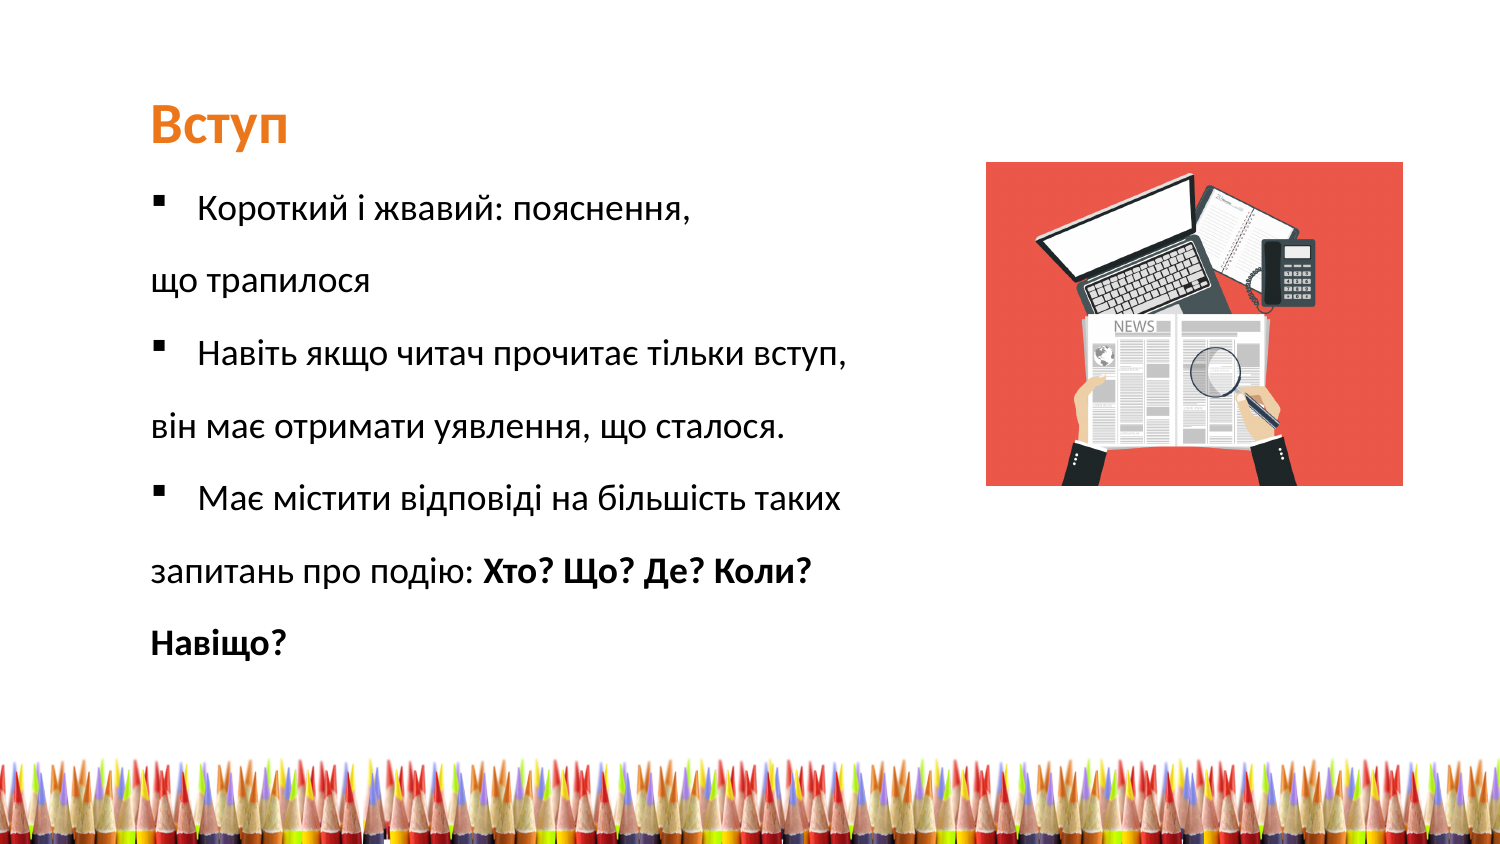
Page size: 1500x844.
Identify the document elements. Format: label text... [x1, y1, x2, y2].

picture [985, 162, 1403, 486]
picture [0, 756, 1500, 844]
text_box Вступ Короткий і жвавий: пояснення, що трапилося Навіть якщо читач прочитає тільки вступ, він має отримати уявлення, що сталося. Має містити відповіді на більшість таких запитань про подію: Хто? Що? Де? Коли? Навіщо? [135, 67, 916, 671]
